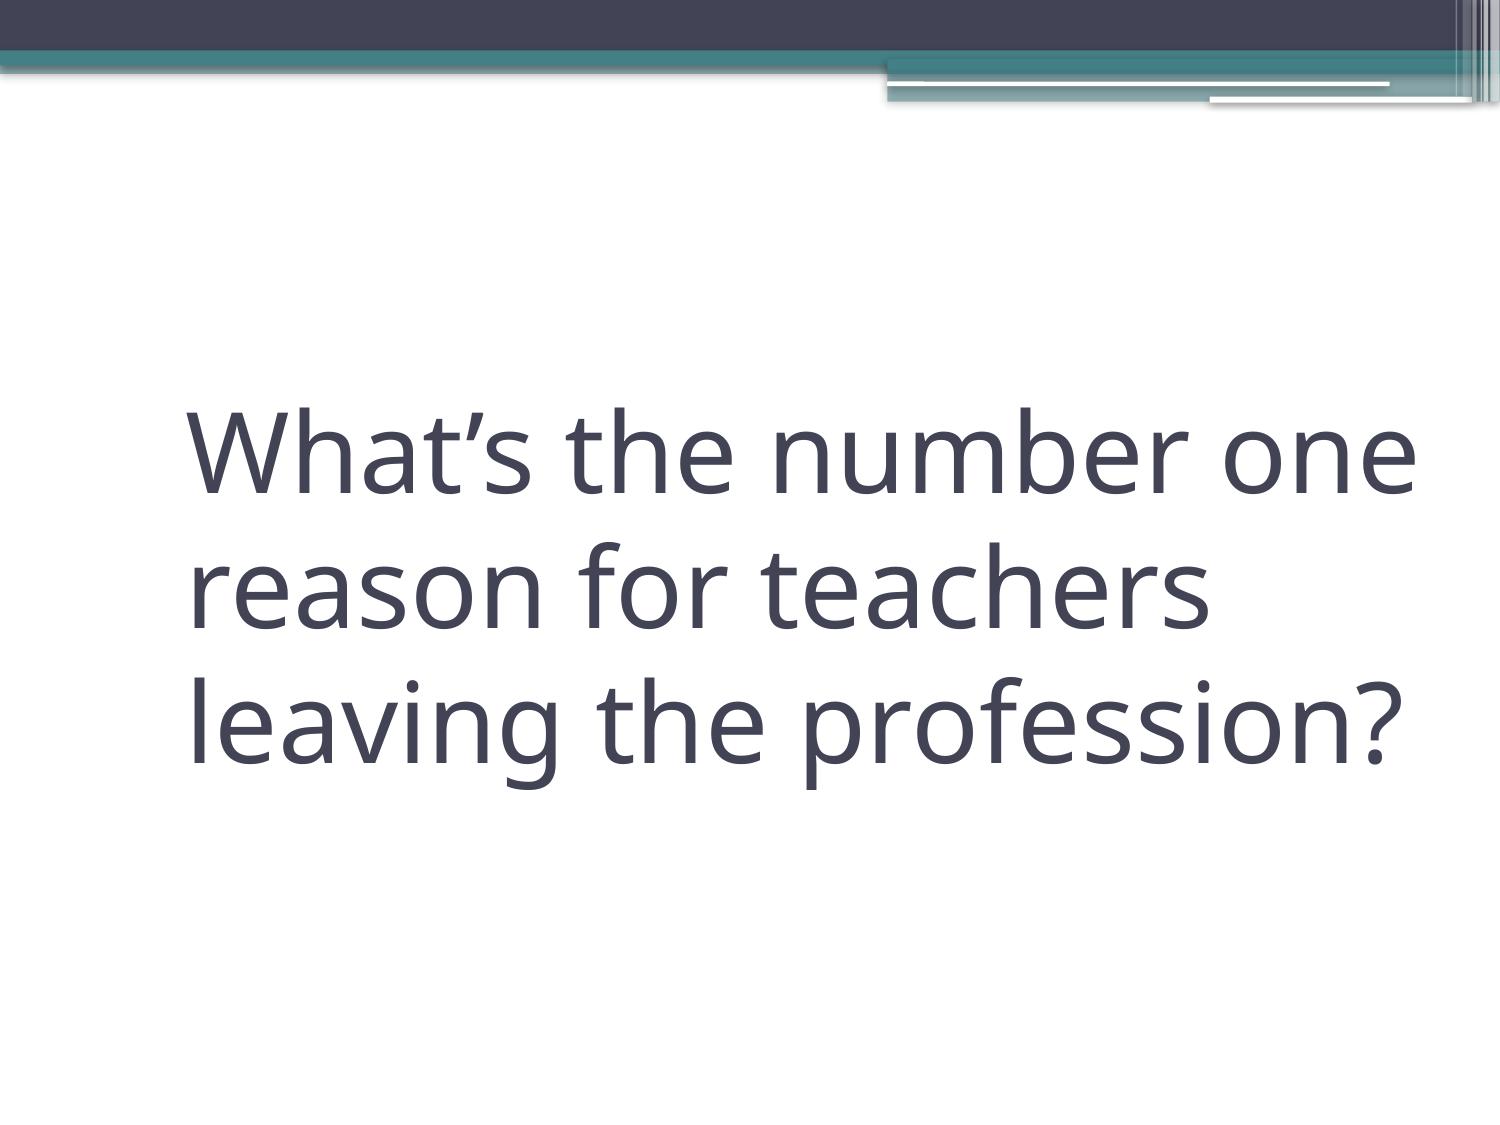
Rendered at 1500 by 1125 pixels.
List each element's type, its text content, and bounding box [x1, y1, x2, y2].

title What’s the number one reason for teachers leaving the profession? [171, 350, 1450, 953]
